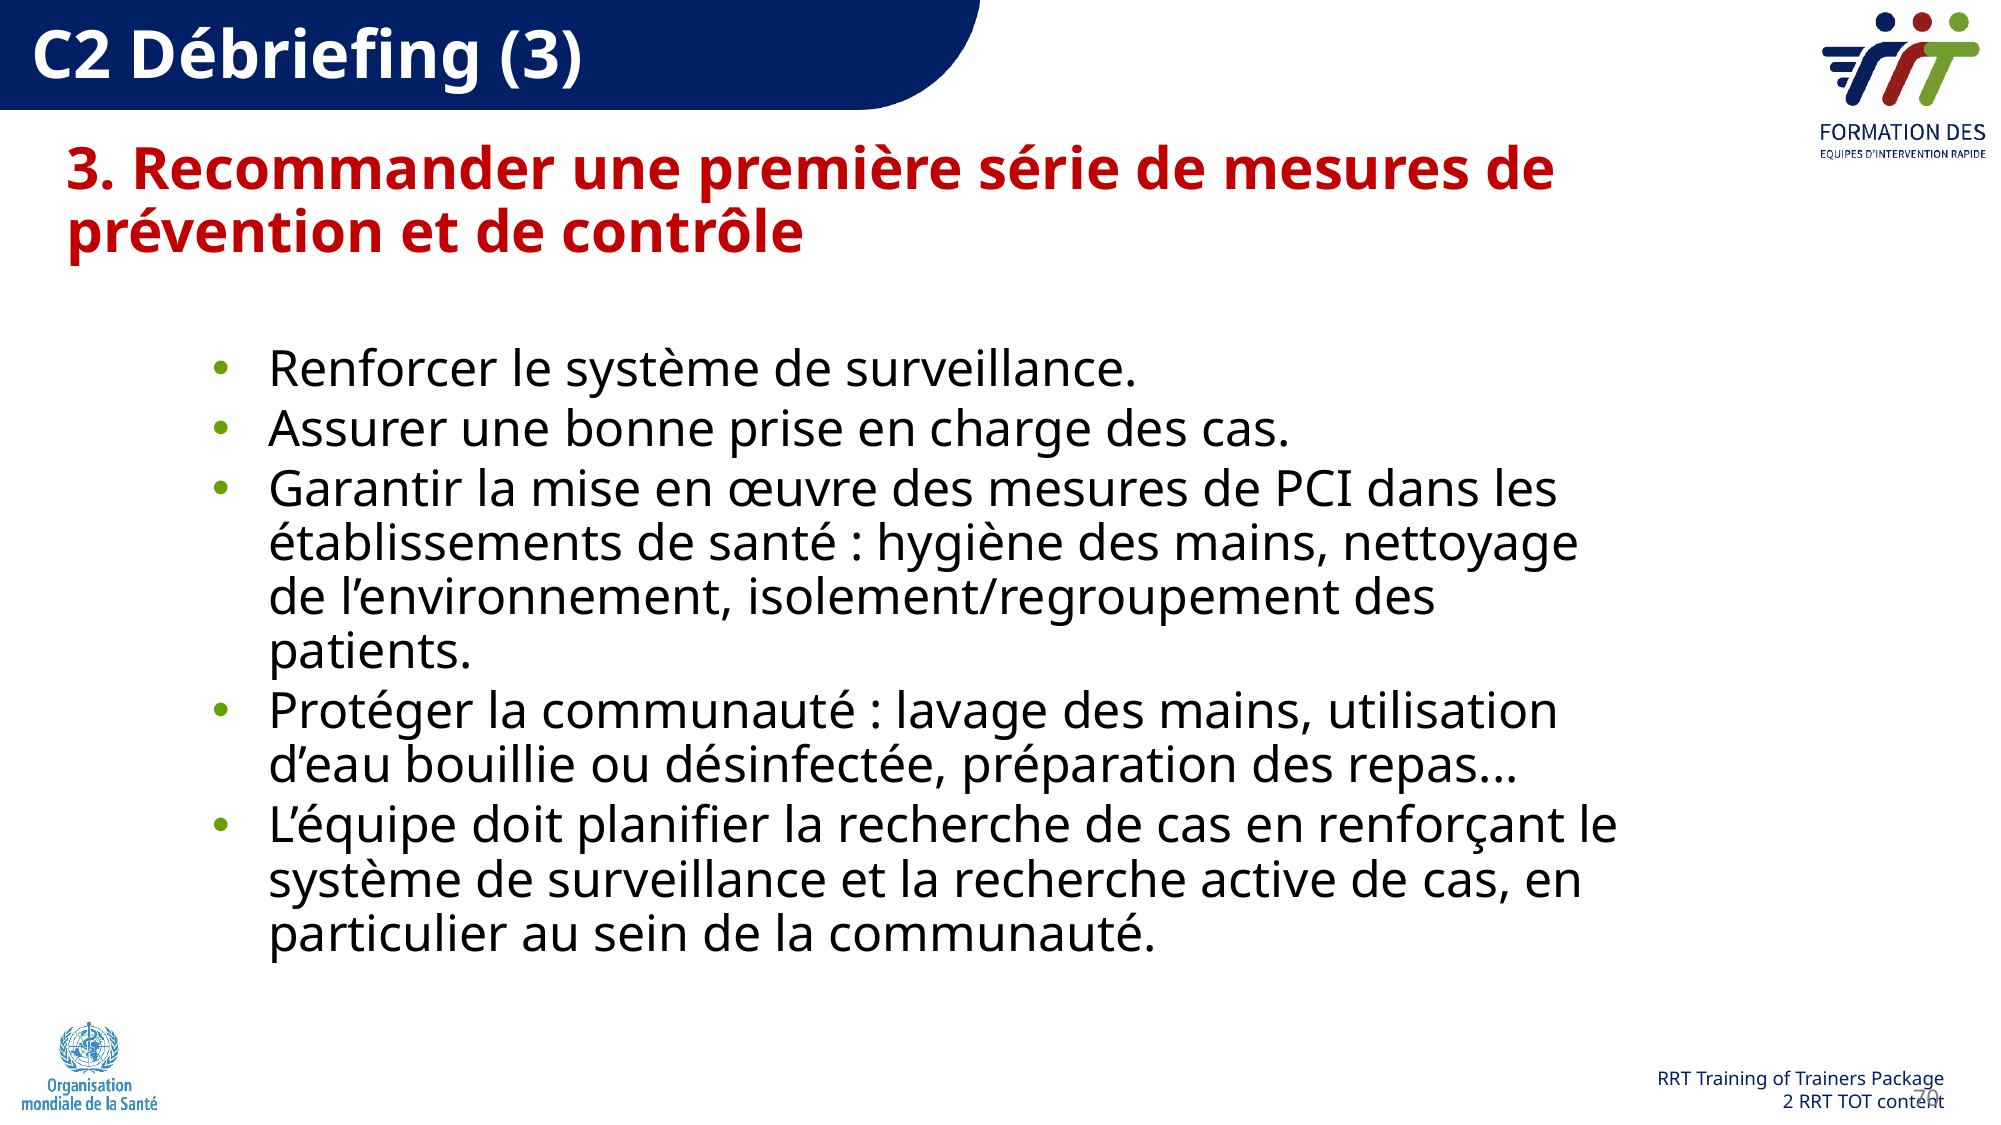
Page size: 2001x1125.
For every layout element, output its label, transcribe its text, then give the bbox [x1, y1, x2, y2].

text_box C2 Débriefing (3) [23, 4, 1033, 99]
list Renforcer le système de surveillance. Assurer une bonne prise en charge des cas. Garantir la mise en œuvre des mesures de PCI dans les établissements de santé : hygiène des mains, nettoyage de l’environnement, isolement/regroupement des patients. Protéger la communauté : lavage des mains, utilisation d’eau bouillie ou désinfectée, préparation des repas... L’équipe doit planifier la recherche de cas en renforçant le système de surveillance et la recherche active de cas, en particulier au sein de la communauté. [204, 334, 1636, 1100]
picture [1820, 11, 1986, 160]
picture [20, 1020, 158, 1111]
text_box 3. Recommander une première série de mesures de prévention et de contrôle [58, 131, 1665, 273]
picture [0, 0, 981, 110]
